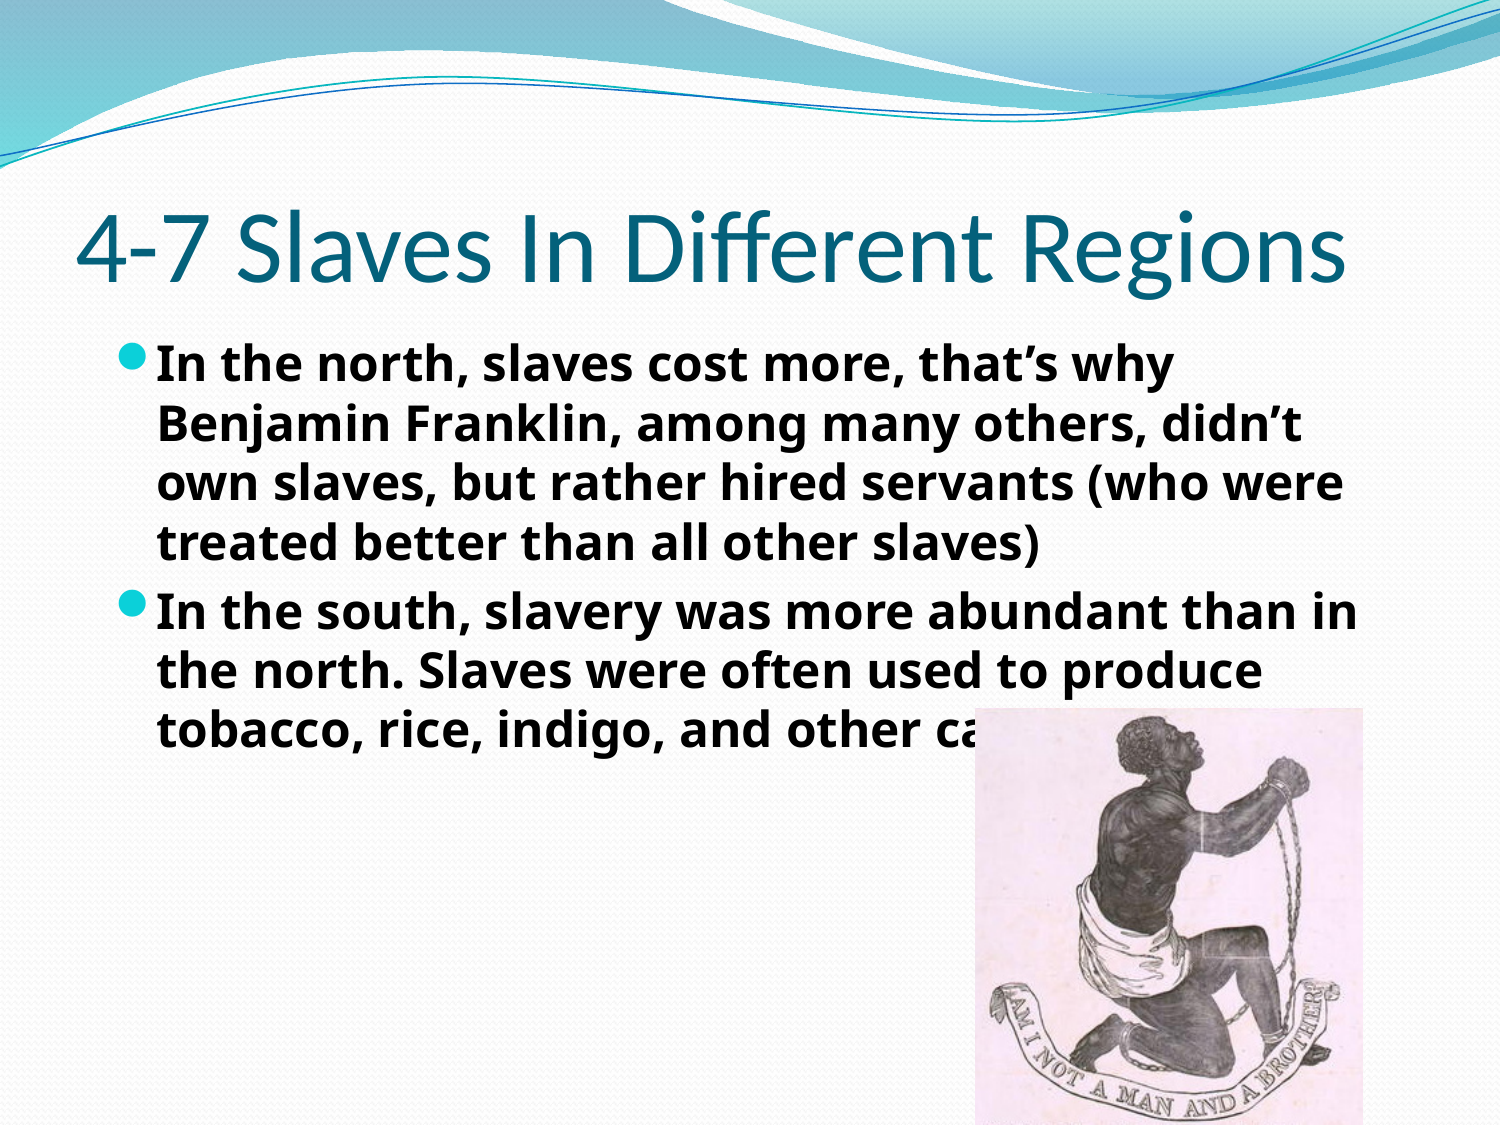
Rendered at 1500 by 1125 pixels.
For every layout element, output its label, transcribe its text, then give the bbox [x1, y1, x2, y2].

list In the north, slaves cost more, that’s why Benjamin Franklin, among many others, didn’t own slaves, but rather hired servants (who were treated better than all other slaves) In the south, slavery was more abundant than in the north. Slaves were often used to produce tobacco, rice, indigo, and other cash crops [99, 324, 1388, 775]
picture [974, 707, 1363, 1125]
title 4-7 Slaves In Different Regions [75, 115, 1425, 303]
